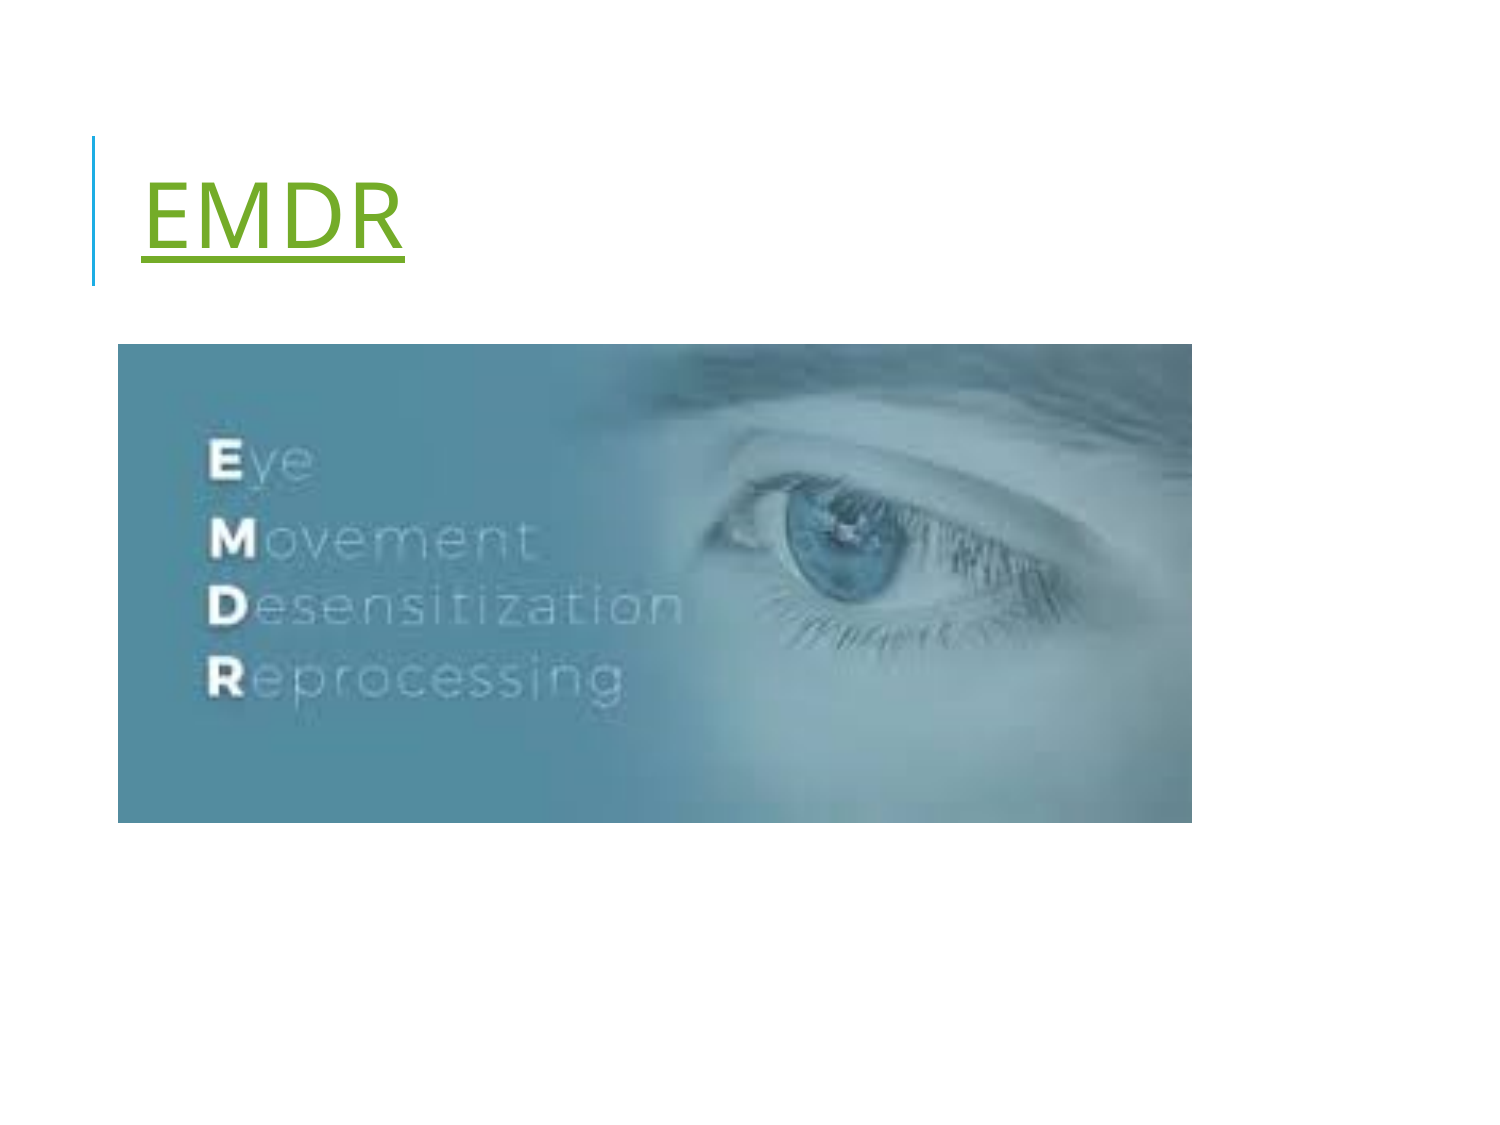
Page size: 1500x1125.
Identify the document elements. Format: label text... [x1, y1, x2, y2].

picture [118, 344, 1192, 823]
title EMDR [126, 96, 1322, 342]
